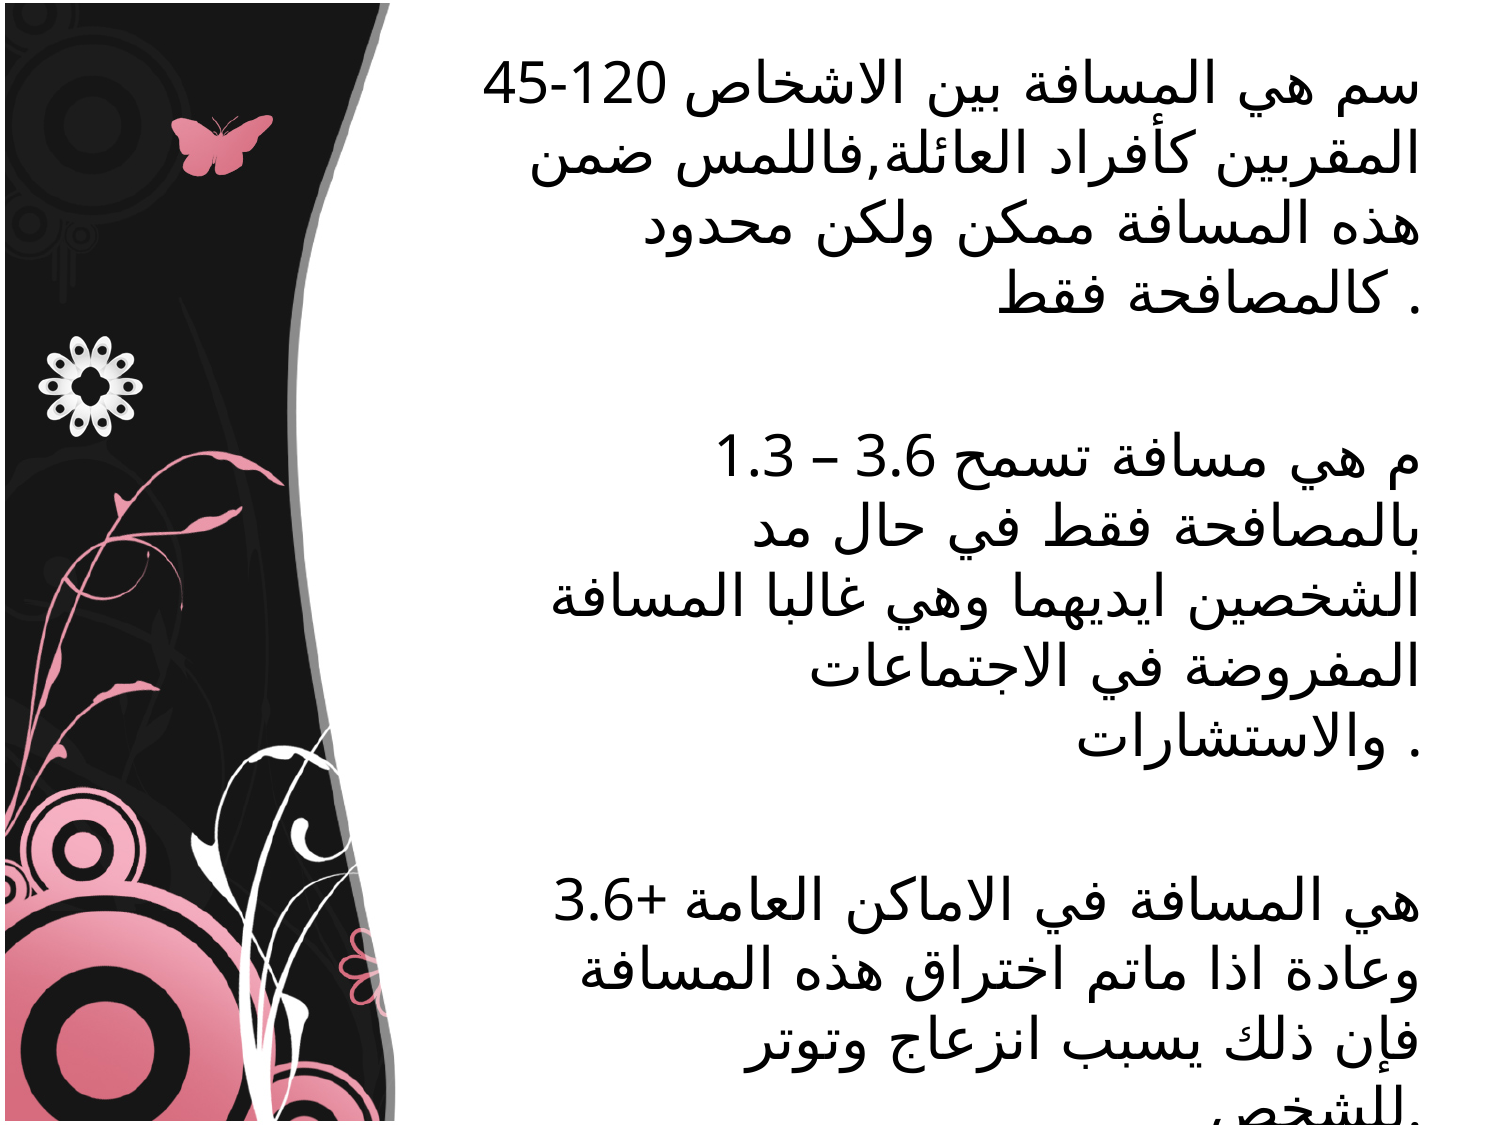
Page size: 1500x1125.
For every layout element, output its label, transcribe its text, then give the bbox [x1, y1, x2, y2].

picture [0, 0, 1500, 1125]
list 45-120 سم هي المسافة بين الاشخاص المقربين كأفراد العائلة,فاللمس ضمن هذه المسافة ممكن ولكن محدود كالمصافحة فقط . 1.3 – 3.6 م هي مسافة تسمح بالمصافحة فقط في حال مد الشخصين ايديهما وهي غالبا المسافة المفروضة في الاجتماعات والاستشارات . 3.6+ هي المسافة في الاماكن العامة وعادة اذا ماتم اختراق هذه المسافة فإن ذلك يسبب انزعاج وتوتر للشخص. [449, 37, 1438, 1056]
